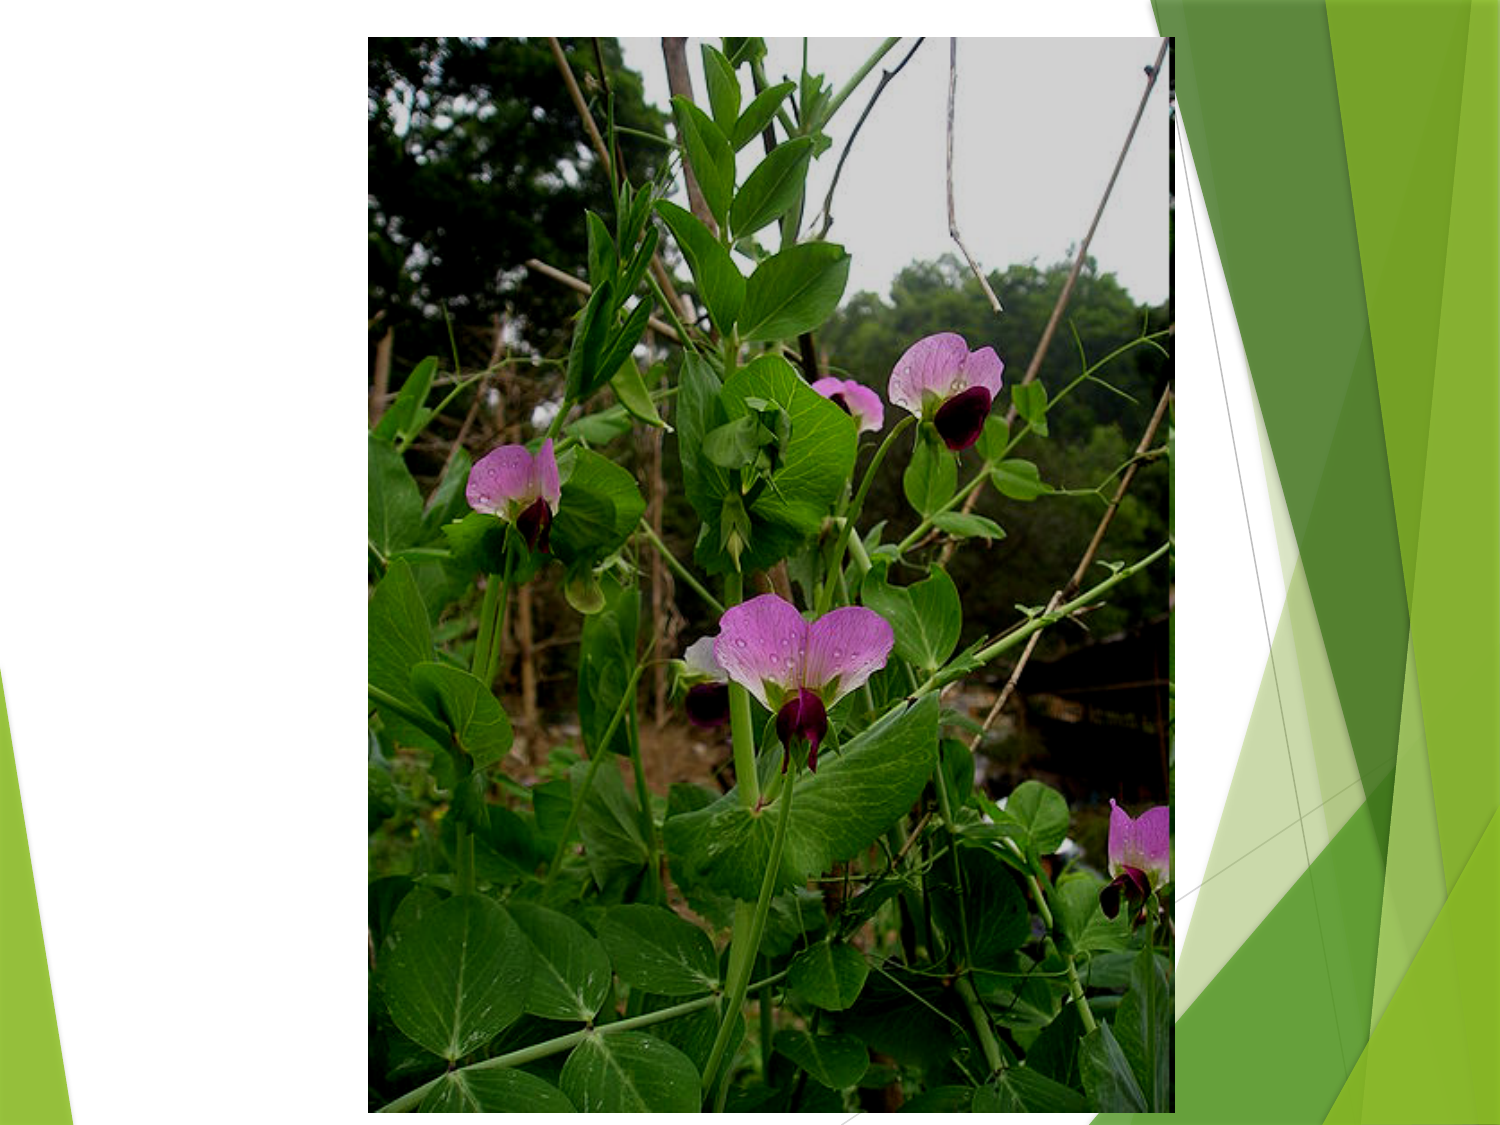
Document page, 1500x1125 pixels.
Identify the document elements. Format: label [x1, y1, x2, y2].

picture [368, 36, 1176, 1113]
